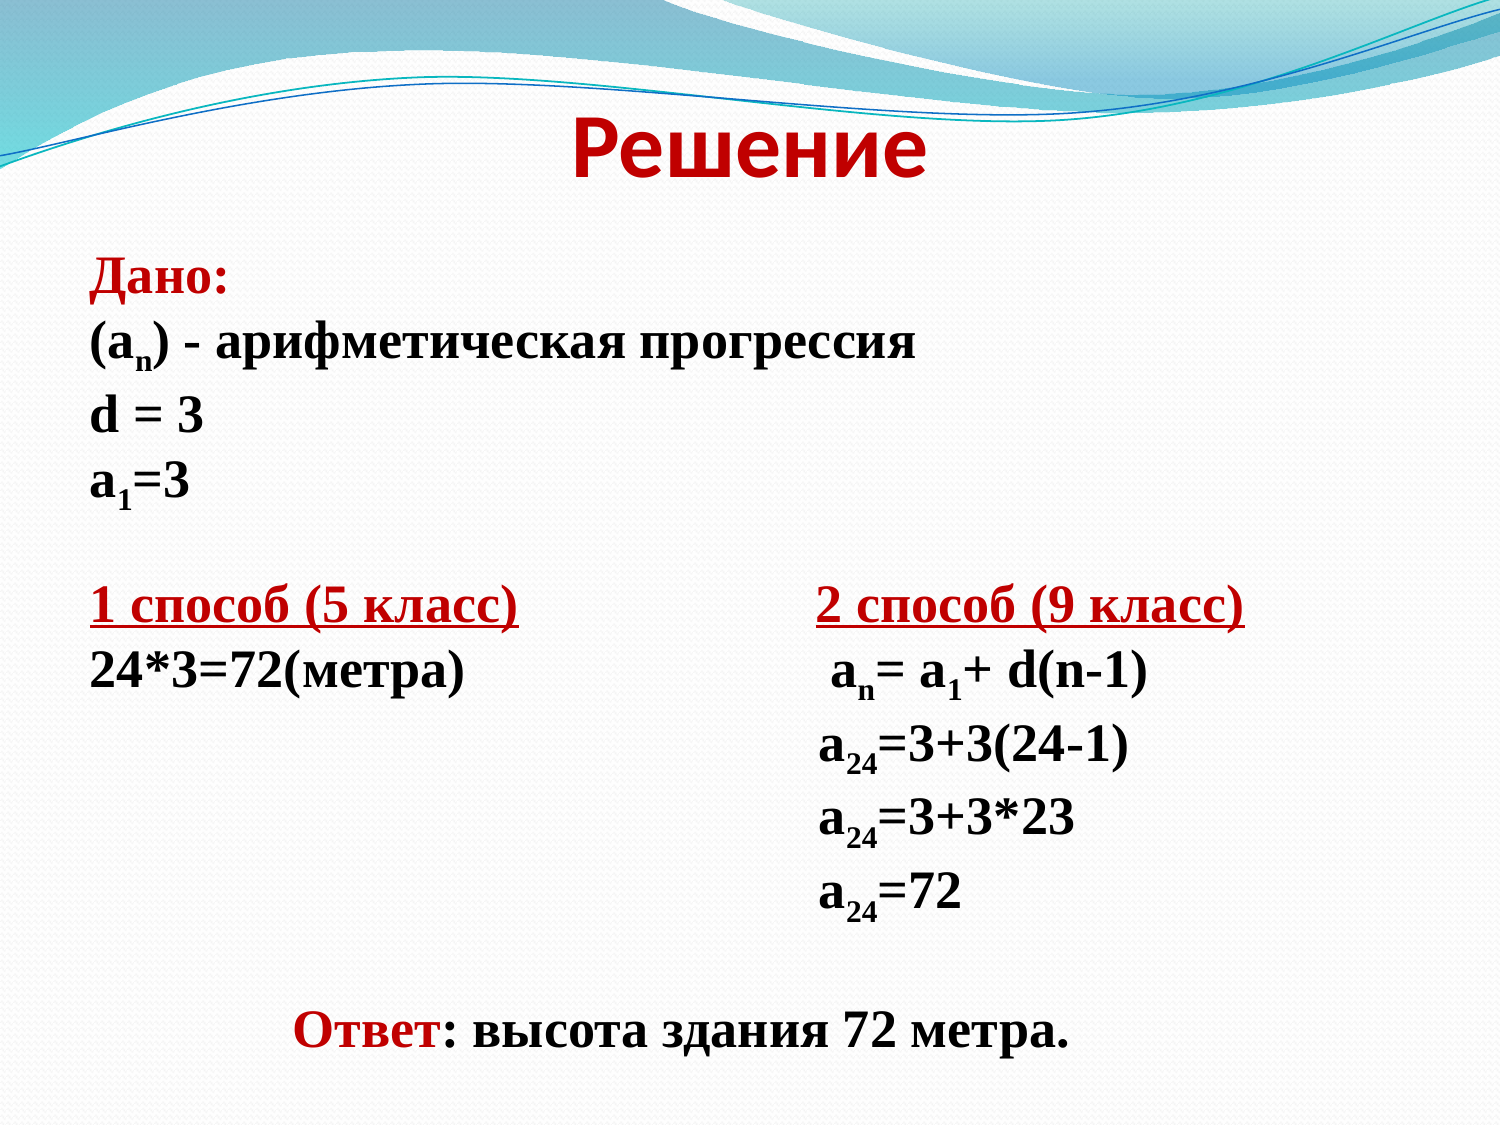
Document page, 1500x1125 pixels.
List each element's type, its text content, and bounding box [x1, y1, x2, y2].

title Решение [75, 78, 1425, 197]
list Дано: (an) - арифметическая прогрессия d = 3 a1=3 1 способ (5 класс) 2 способ (9 класс) 24*3=72(метра) an= a1+ d(n-1) a24=3+3(24-1) a24=3+3*23 a24=72 Ответ: высота здания 72 метра. [75, 231, 1425, 1094]
